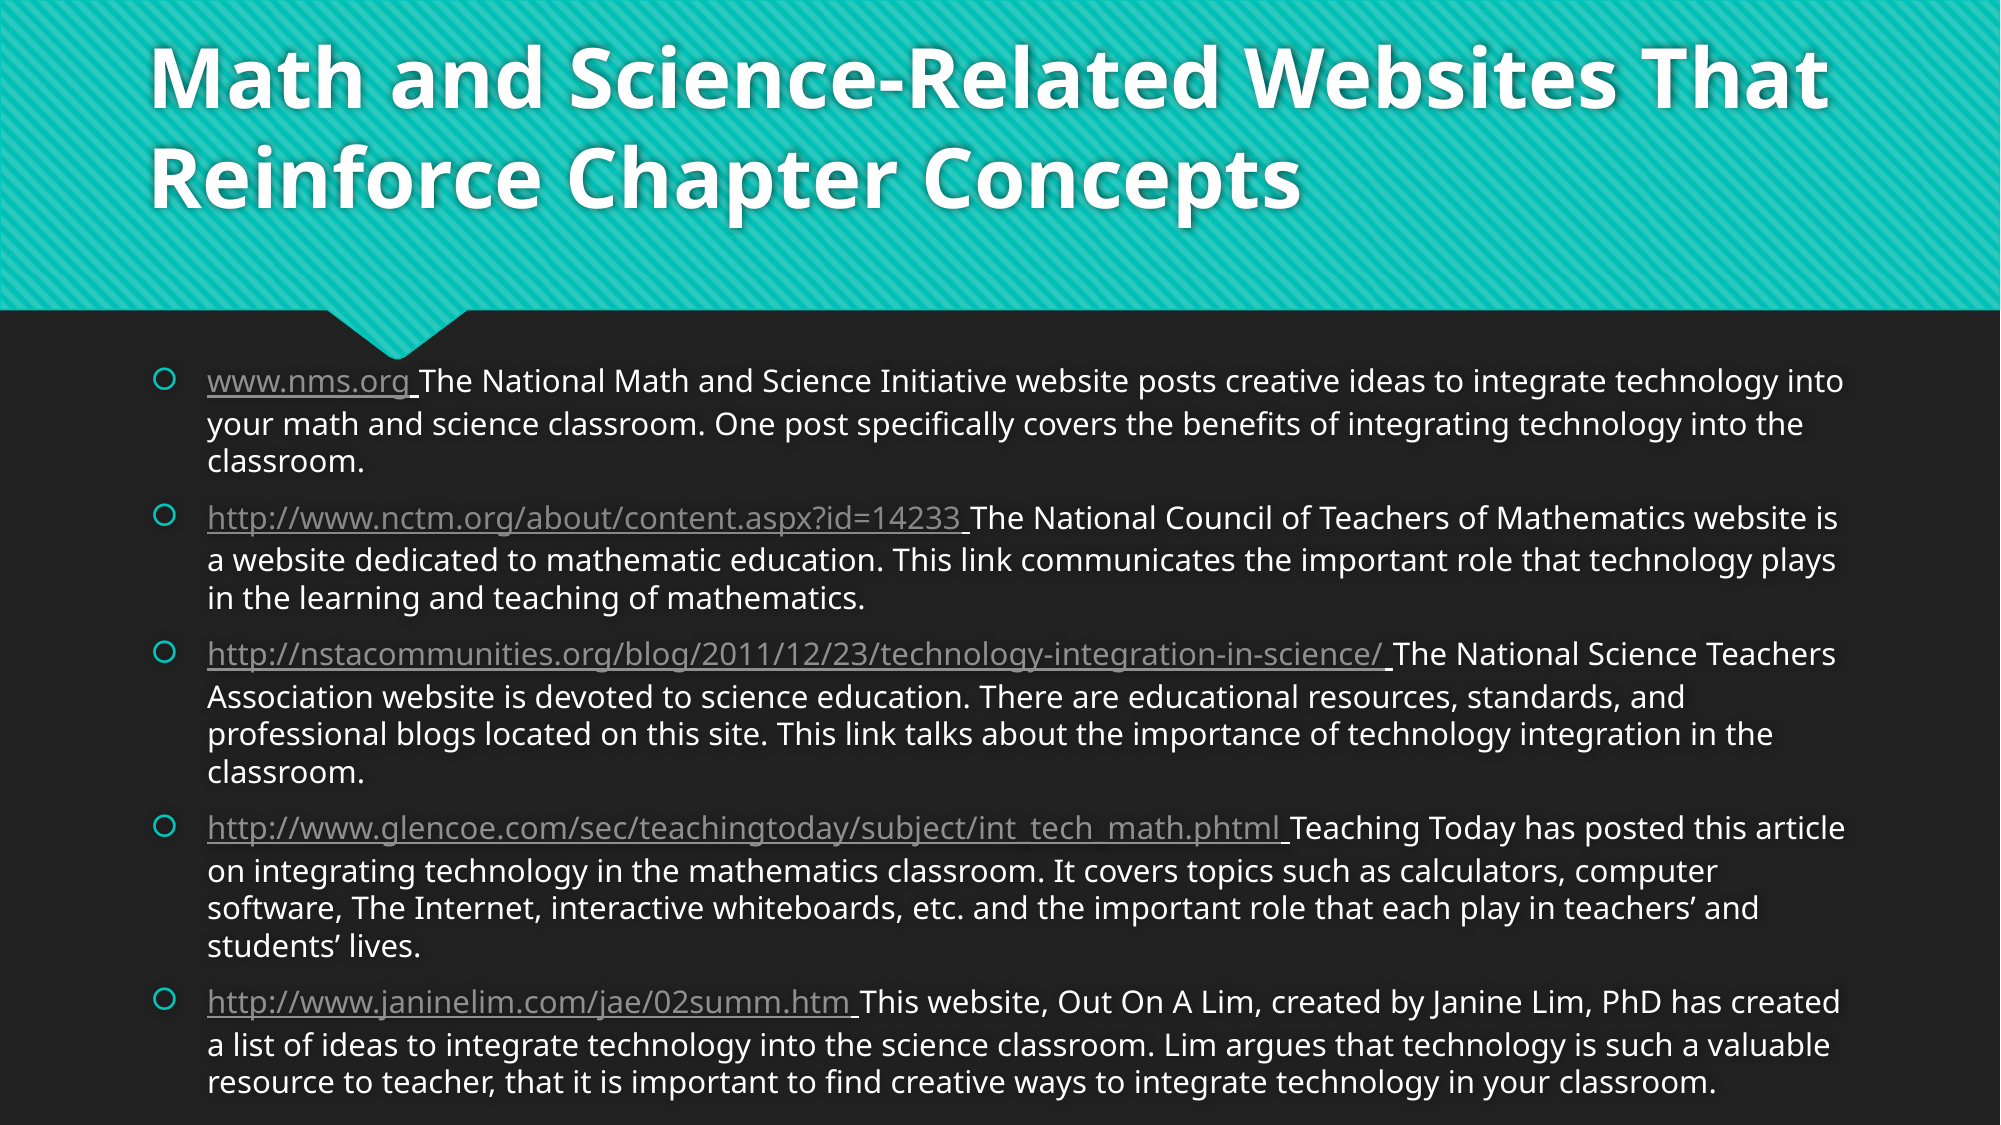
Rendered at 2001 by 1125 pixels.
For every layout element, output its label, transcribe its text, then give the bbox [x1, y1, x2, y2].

list www.nms.org The National Math and Science Initiative website posts creative ideas to integrate technology into your math and science classroom. One post specifically covers the benefits of integrating technology into the classroom. http://www.nctm.org/about/content.aspx?id=14233 The National Council of Teachers of Mathematics website is a website dedicated to mathematic education. This link communicates the important role that technology plays in the learning and teaching of mathematics. http://nstacommunities.org/blog/2011/12/23/technology-integration-in-science/ The National Science Teachers Association website is devoted to science education. There are educational resources, standards, and professional blogs located on this site. This link talks about the importance of technology integration in the classroom. http://www.glencoe.com/sec/teachingtoday/subject/int_tech_math.phtml Teaching Today has posted this article on integrating technology in the mathematics classroom. It covers topics such as calculators, computer software, The Internet, interactive whiteboards, etc. and the important role that each play in teachers’ and students’ lives. http://www.janinelim.com/jae/02summ.htm This website, Out On A Lim, created by Janine Lim, PhD has created a list of ideas to integrate technology into the science classroom. Lim argues that technology is such a valuable resource to teacher, that it is important to find creative ways to integrate technology in your classroom. [135, 389, 1868, 1125]
title Math and Science-Related Websites That Reinforce Chapter Concepts [132, 73, 1868, 233]
